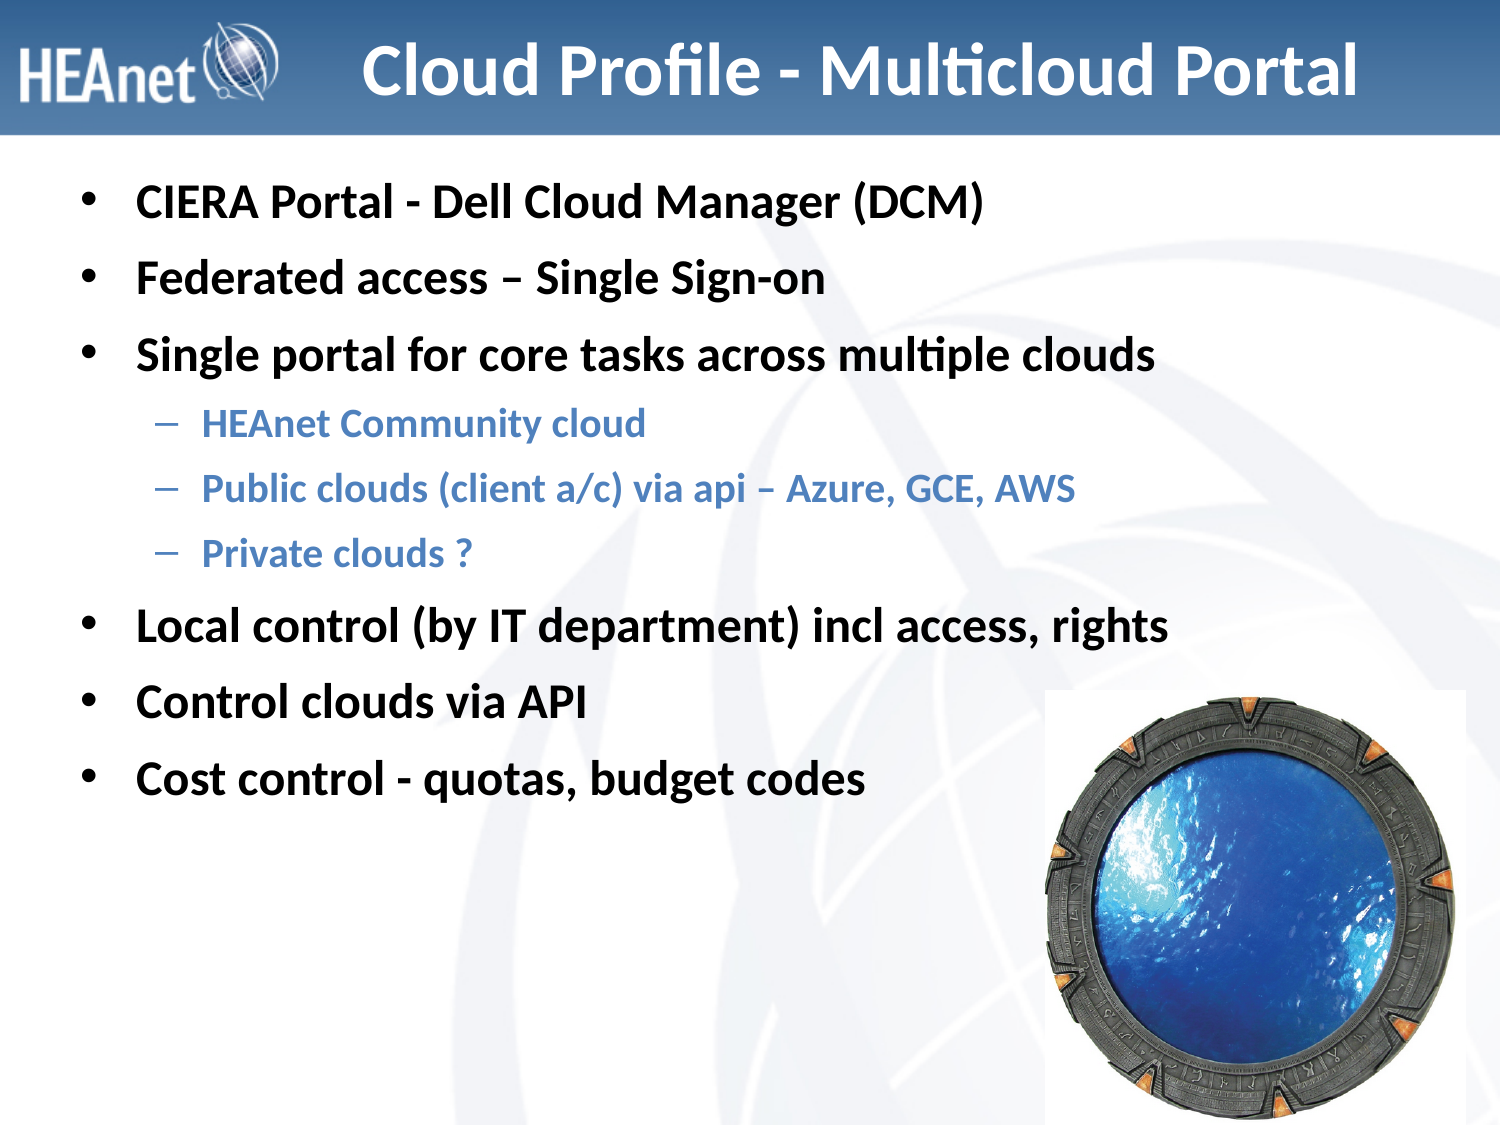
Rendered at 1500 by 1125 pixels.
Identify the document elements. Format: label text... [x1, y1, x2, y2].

picture [0, 0, 1500, 1125]
title Cloud Profile - Multicloud Portal [312, 0, 1412, 160]
list CIERA Portal - Dell Cloud Manager (DCM) Federated access – Single Sign-on Single portal for core tasks across multiple clouds HEAnet Community cloud Public clouds (client a/c) via api – Azure, GCE, AWS Private clouds ? Local control (by IT department) incl access, rights Control clouds via API Cost control - quotas, budget codes [64, 160, 1471, 916]
